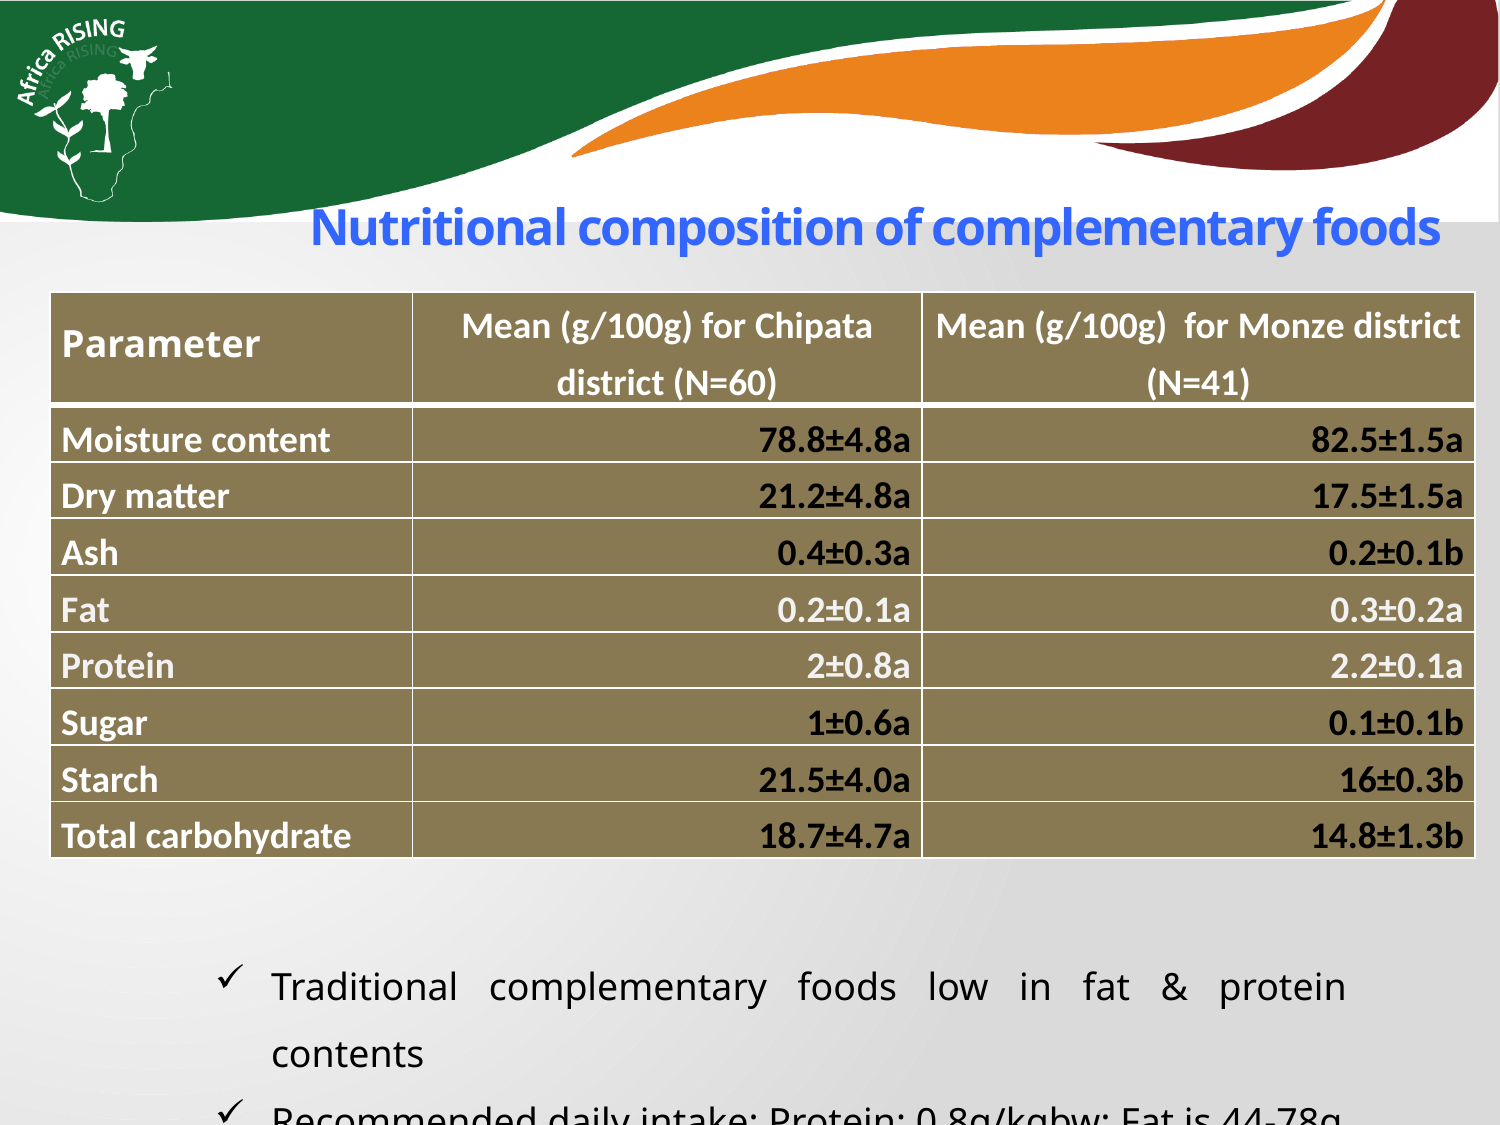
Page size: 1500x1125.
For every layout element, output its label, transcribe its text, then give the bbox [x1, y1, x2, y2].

table_cell 21.2±4.8a [413, 463, 921, 517]
table_cell Protein [51, 633, 412, 687]
table_cell 14.8±1.3b [923, 802, 1474, 857]
table_cell 0.3±0.2a [923, 576, 1474, 631]
table_cell 1±0.6a [413, 689, 921, 744]
table_cell 2.2±0.1a [923, 633, 1474, 687]
table_cell Moisture content [51, 408, 412, 461]
table_cell 0.1±0.1b [923, 689, 1474, 744]
text_box Traditional complementary foods low in fat & protein contents Recommended daily intake: Protein: 0.8g/kgbw; Fat is 44-78g [200, 932, 1363, 1125]
table_cell Total carbohydrate [51, 802, 412, 857]
table_cell Ash [51, 519, 412, 574]
table_cell 82.5±1.5a [923, 408, 1474, 461]
table_cell 0.2±0.1a [413, 576, 921, 631]
table_cell 17.5±1.5a [923, 463, 1474, 517]
table_cell 2±0.8a [413, 633, 921, 687]
table_cell Starch [51, 746, 412, 801]
table_cell 18.7±4.7a [413, 802, 921, 857]
table_header Parameter [51, 293, 412, 402]
table_cell 21.5±4.0a [413, 746, 921, 801]
table_cell 16±0.3b [923, 746, 1474, 801]
table_cell Dry matter [51, 463, 412, 517]
table_cell 78.8±4.8a [413, 408, 921, 461]
table_header Mean (g/100g) for Chipata district (N=60) [413, 293, 921, 402]
picture [0, 0, 1499, 222]
table_header Mean (g/100g) for Monze district (N=41) [923, 293, 1474, 402]
table_cell 0.2±0.1b [923, 519, 1474, 574]
text_box Nutritional composition of complementary foods [249, 187, 1500, 305]
table_cell Fat [51, 576, 412, 631]
table_cell Sugar [51, 689, 412, 744]
table_cell 0.4±0.3a [413, 519, 921, 574]
